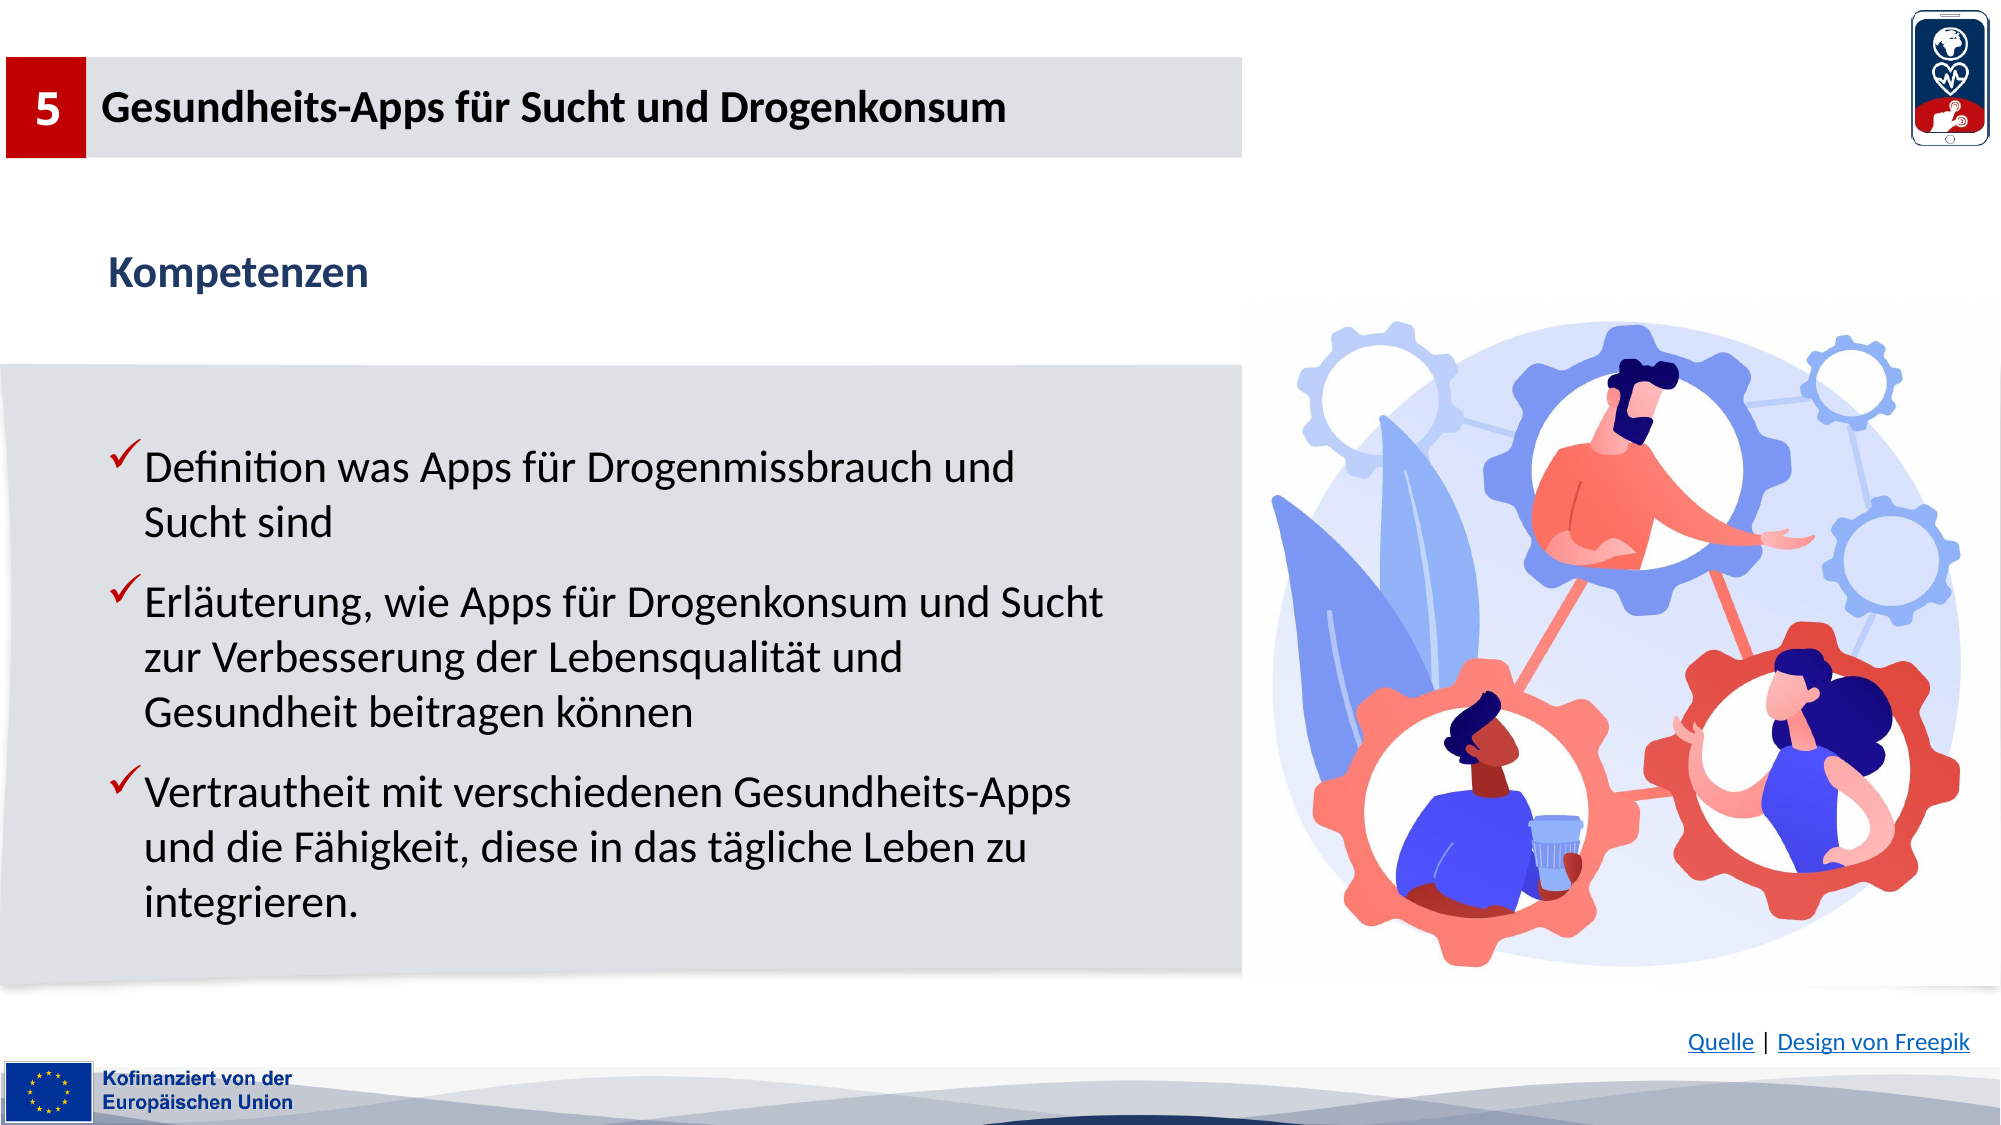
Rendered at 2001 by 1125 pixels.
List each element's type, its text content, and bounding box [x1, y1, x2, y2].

text_box [5, 56, 87, 159]
text_box Gesundheits-Apps für Sucht und Drogenkonsum [86, 57, 1242, 158]
picture [0, 1058, 2001, 1125]
picture [1241, 302, 2000, 986]
picture [1911, 10, 1990, 146]
list Definition was Apps für Drogenmissbrauch und Sucht sind Erläuterung, wie Apps für Drogenkonsum und Sucht zur Verbesserung der Lebensqualität und Gesundheit beitragen können Vertrautheit mit verschiedenen Gesundheits-Apps und die Fähigkeit, diese in das tägliche Leben zu integrieren. [91, 429, 1128, 986]
text_box Quelle | Design von Freepik [1589, 1017, 1986, 1063]
title Kompetenzen [93, 221, 1819, 324]
text_box 5 [20, 71, 89, 142]
